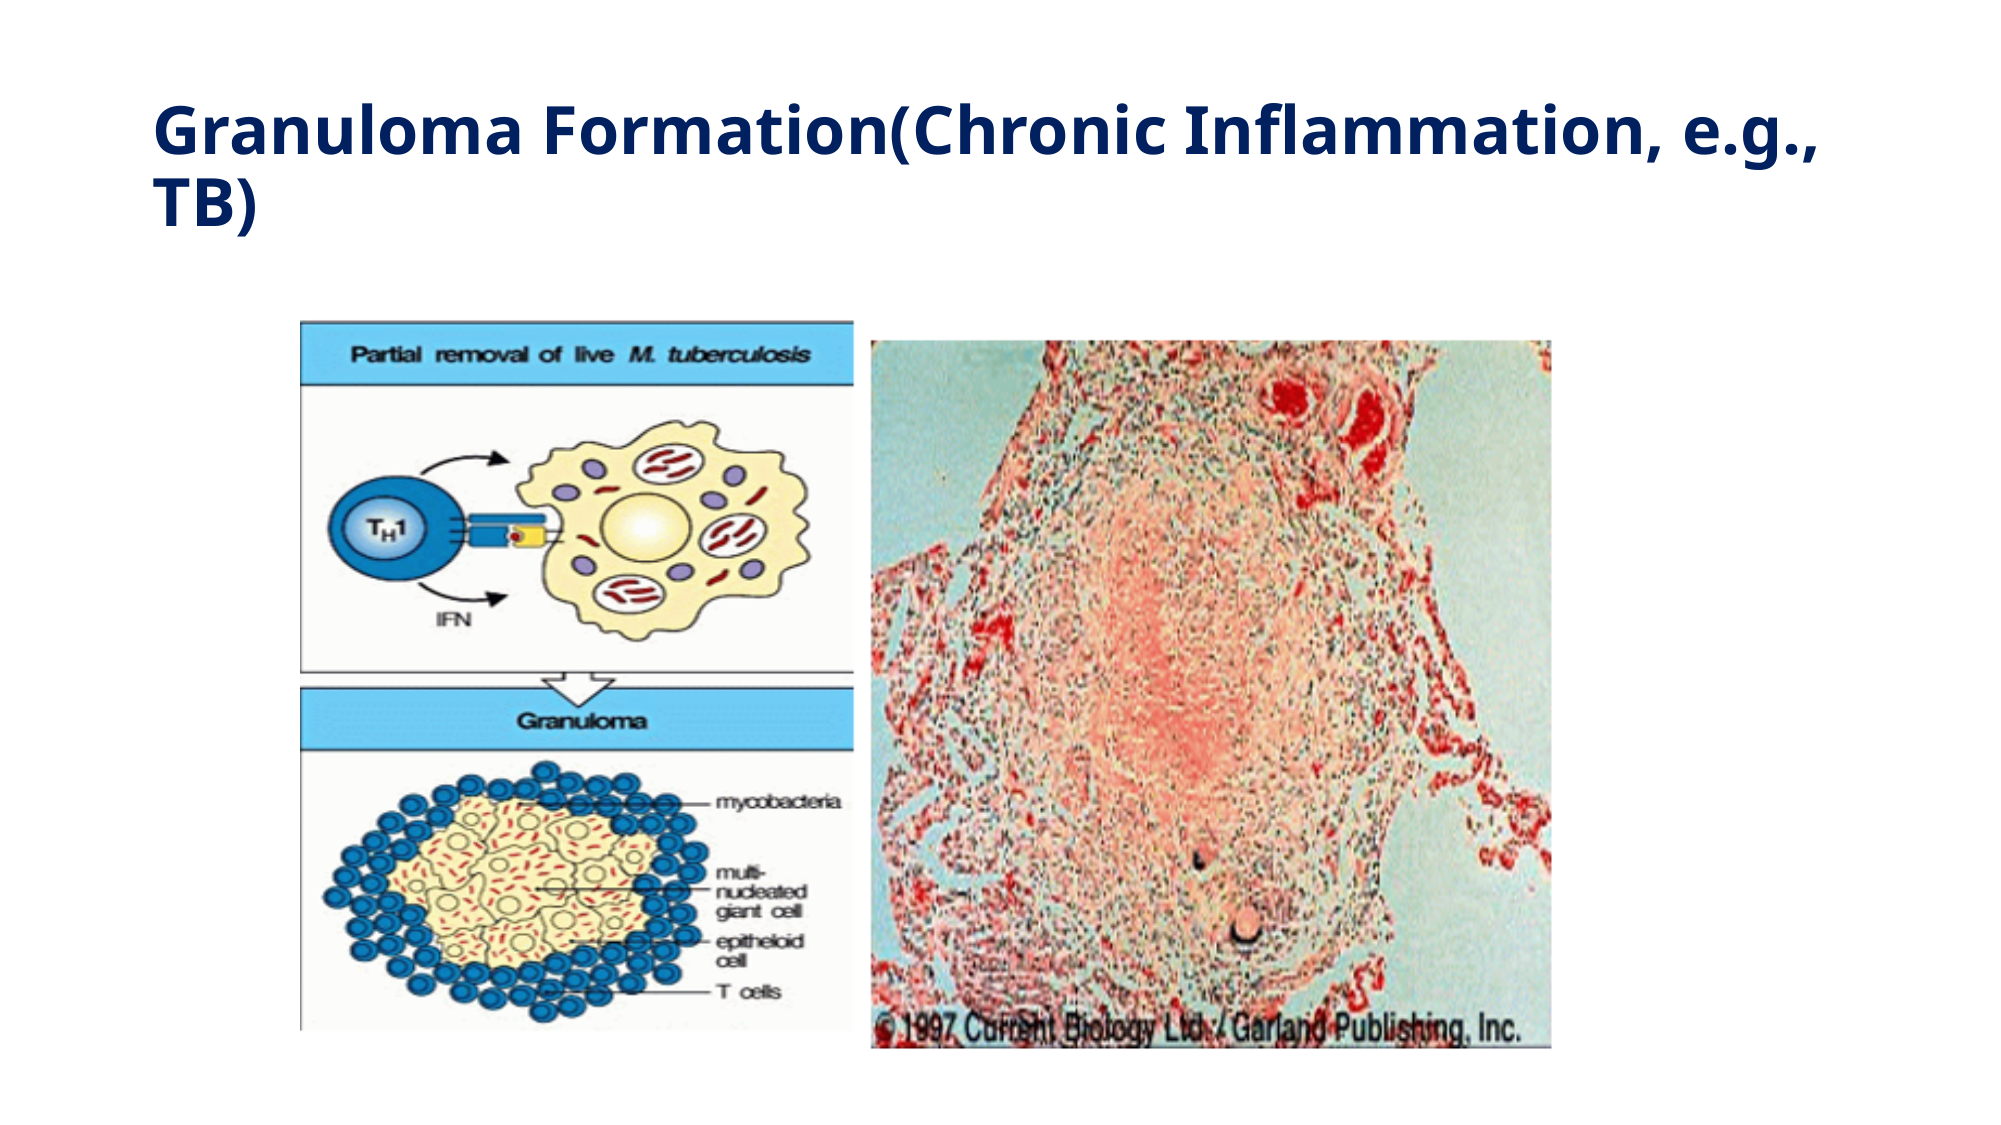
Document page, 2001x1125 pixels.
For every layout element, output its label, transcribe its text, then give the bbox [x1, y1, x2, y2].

picture [299, 317, 1565, 1053]
title Granuloma Formation(Chronic Inflammation, e.g., TB) [137, 59, 1863, 278]
